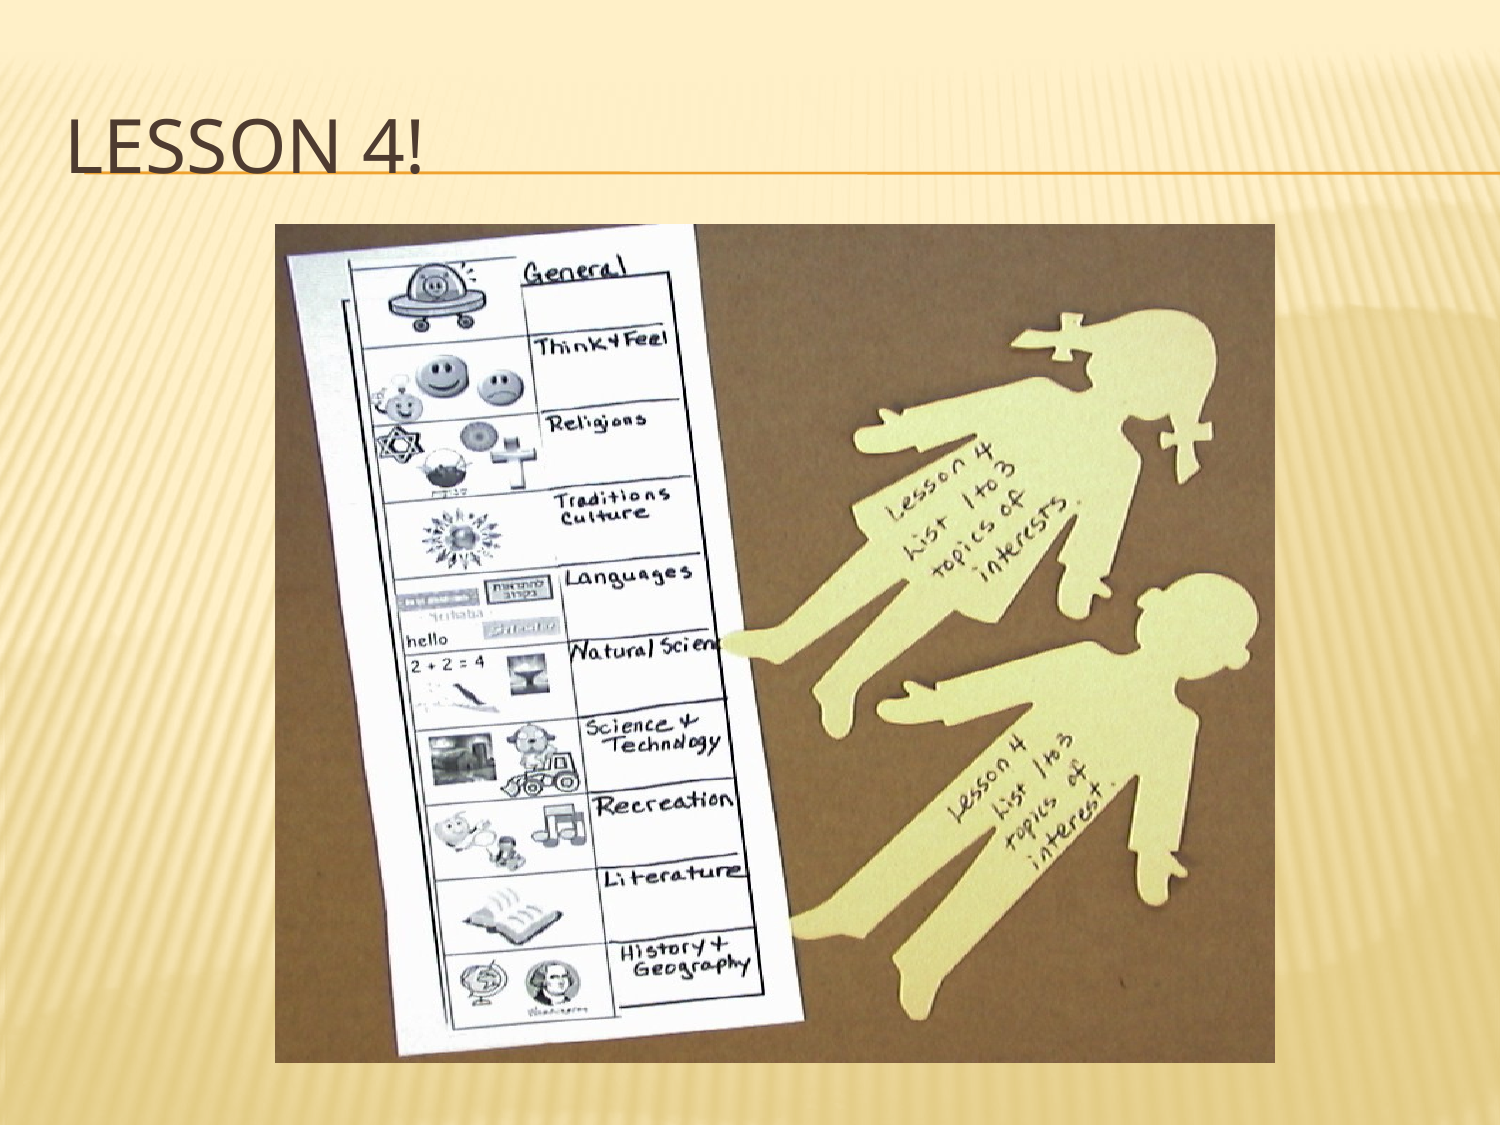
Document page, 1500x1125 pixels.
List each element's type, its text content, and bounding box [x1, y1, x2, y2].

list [274, 224, 1276, 1063]
title Lesson 4! [50, 75, 1475, 213]
